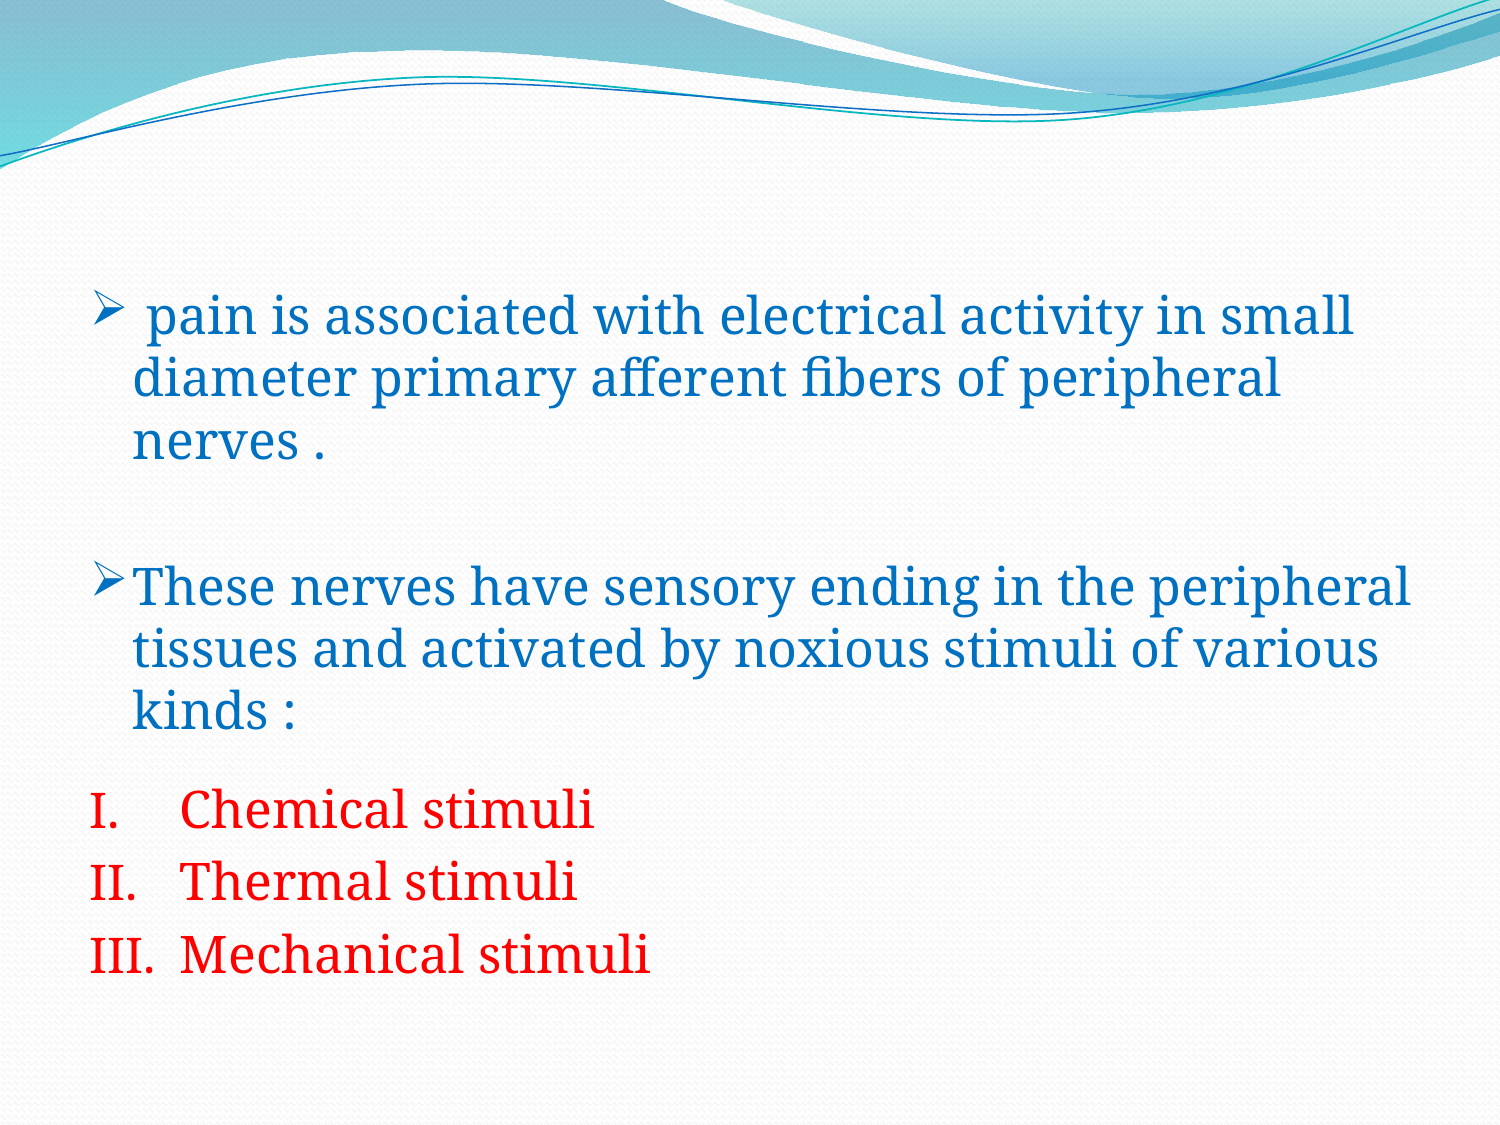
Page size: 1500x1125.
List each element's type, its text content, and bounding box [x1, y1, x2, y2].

list pain is associated with electrical activity in small diameter primary afferent fibers of peripheral nerves . These nerves have sensory ending in the peripheral tissues and activated by noxious stimuli of various kinds : Chemical stimuli Thermal stimuli Mechanical stimuli [75, 275, 1450, 995]
